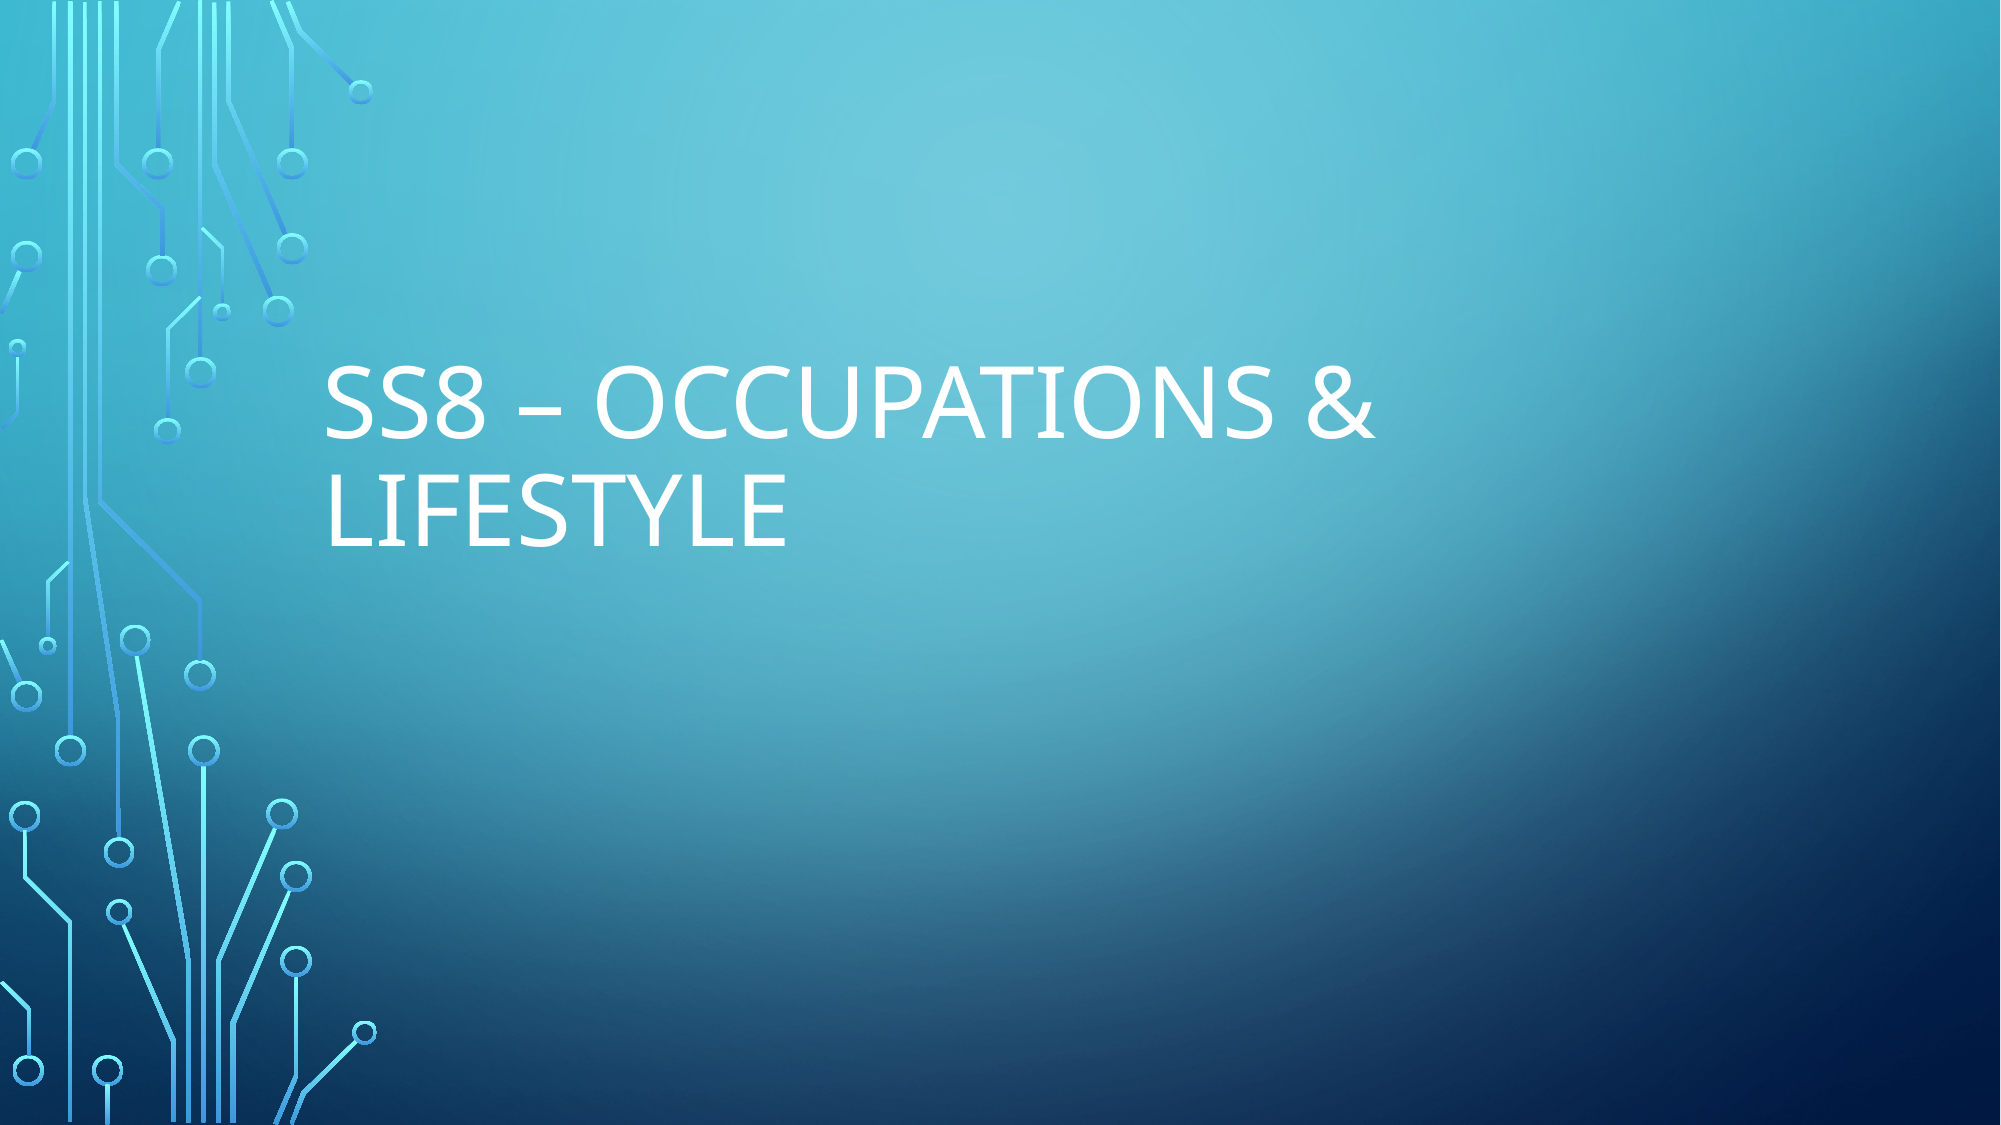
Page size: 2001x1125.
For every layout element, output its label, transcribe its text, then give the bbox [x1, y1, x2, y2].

title SS8 – Occupations & Lifestyle [307, 184, 1750, 576]
